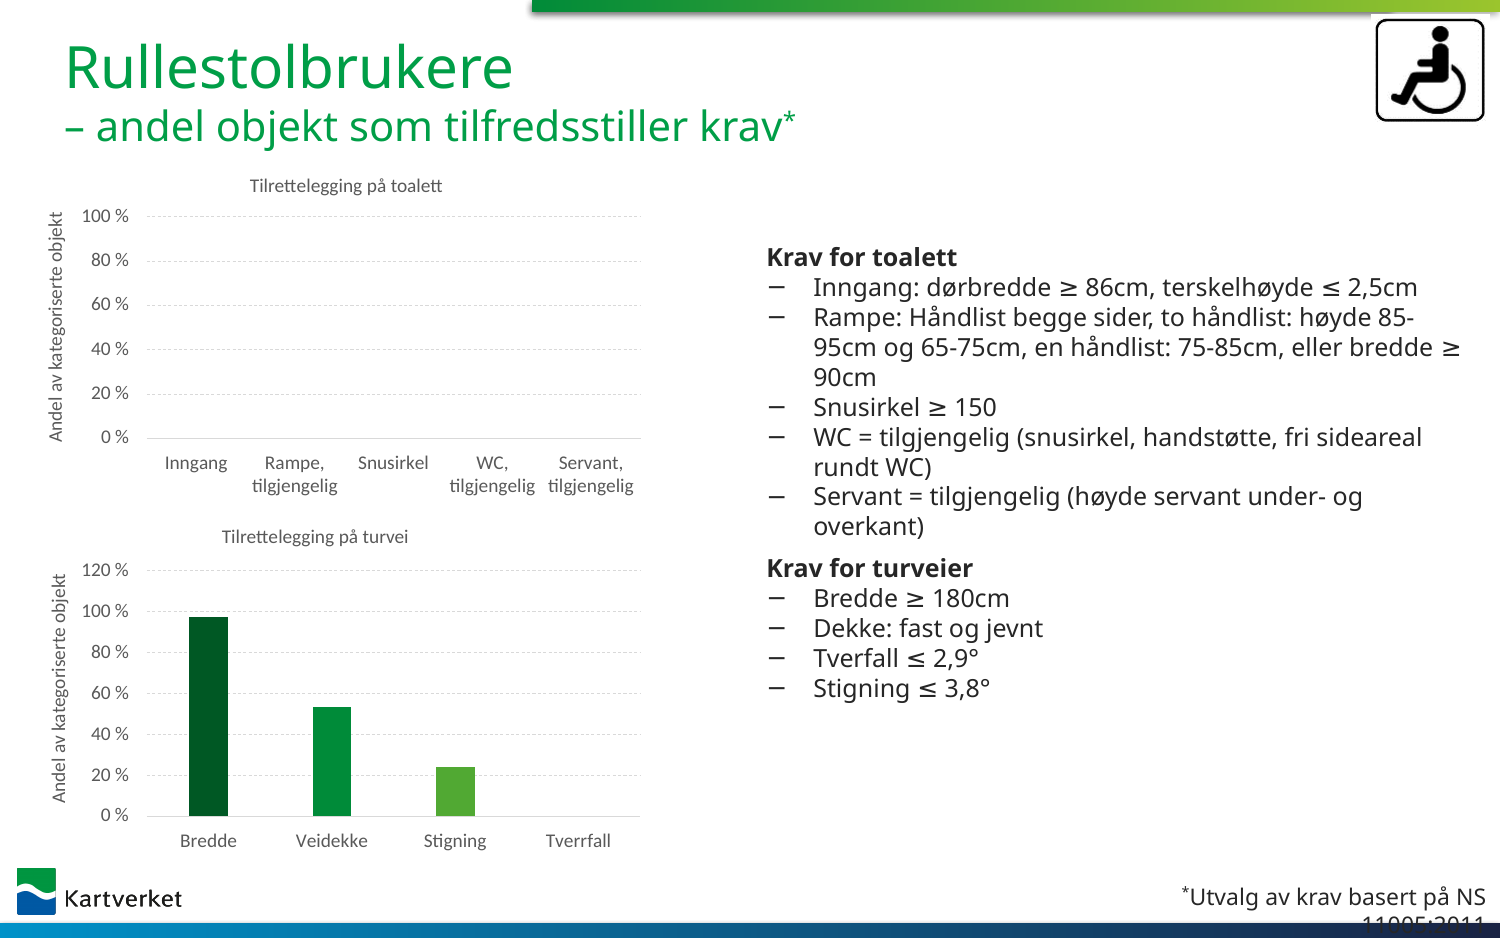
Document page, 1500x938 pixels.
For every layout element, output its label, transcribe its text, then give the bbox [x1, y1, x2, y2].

text_box *Utvalg av krav basert på NS 11005:2011 [1068, 873, 1500, 938]
picture [41, 520, 652, 859]
text_box Rullestolbrukere – andel objekt som tilfredsstiller krav* [49, 14, 1431, 158]
text_box Krav for turveier Bredde ≥ 180cm Dekke: fast og jevnt Tverfall ≤ 2,9° Stigning ≤ 3,8° [751, 545, 1483, 710]
picture [41, 166, 652, 505]
picture [1371, 13, 1491, 127]
text_box Krav for toalett Inngang: dørbredde ≥ 86cm, terskelhøyde ≤ 2,5cm Rampe: Håndlist begge sider, to håndlist: høyde 85-95cm og 65-75cm, en håndlist: 75-85cm, eller bredde ≥ 90cm Snusirkel ≥ 150 WC = tilgjengelig (snusirkel, handstøtte, fri sideareal rundt WC) Servant = tilgjengelig (høyde servant under- og overkant) [751, 234, 1483, 545]
